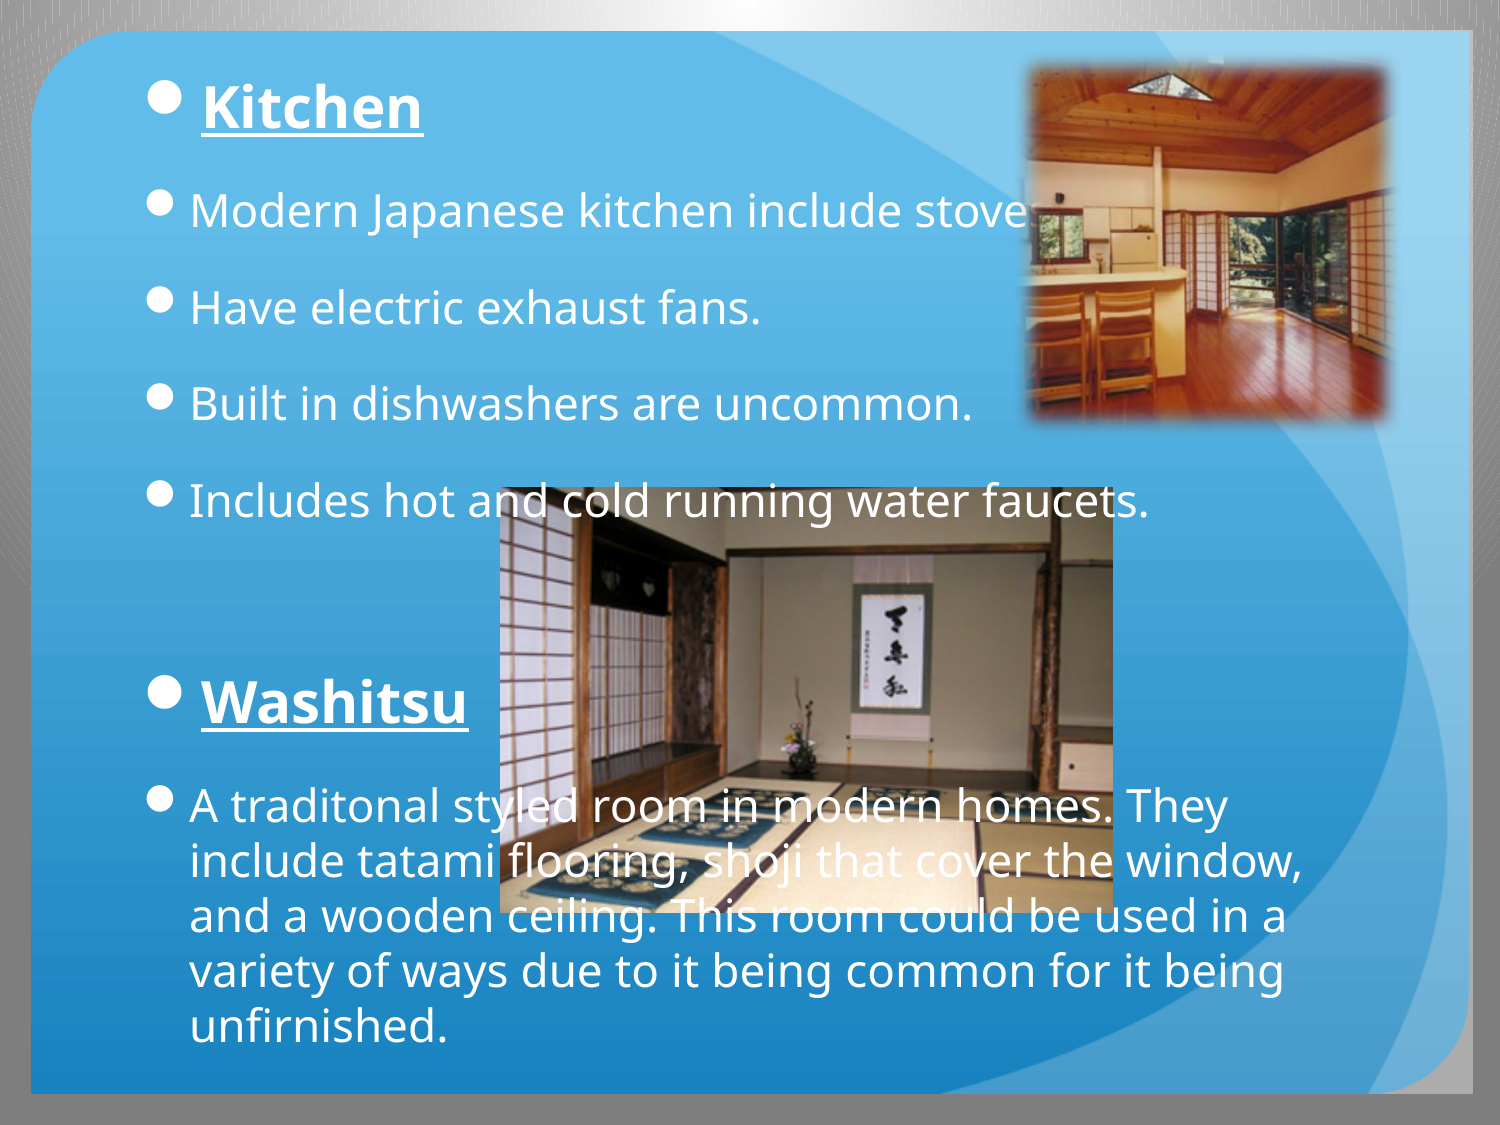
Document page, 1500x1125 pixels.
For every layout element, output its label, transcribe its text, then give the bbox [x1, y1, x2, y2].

list Kitchen Modern Japanese kitchen include stoves and broilers. Have electric exhaust fans. Built in dishwashers are uncommon. Includes hot and cold running water faucets. Washitsu A traditonal styled room in modern homes. They include tatami flooring, shoji that cover the window, and a wooden ceiling. This room could be used in a variety of ways due to it being common for it being unfirnished. [127, 62, 1012, 425]
picture [24, 30, 1473, 1094]
